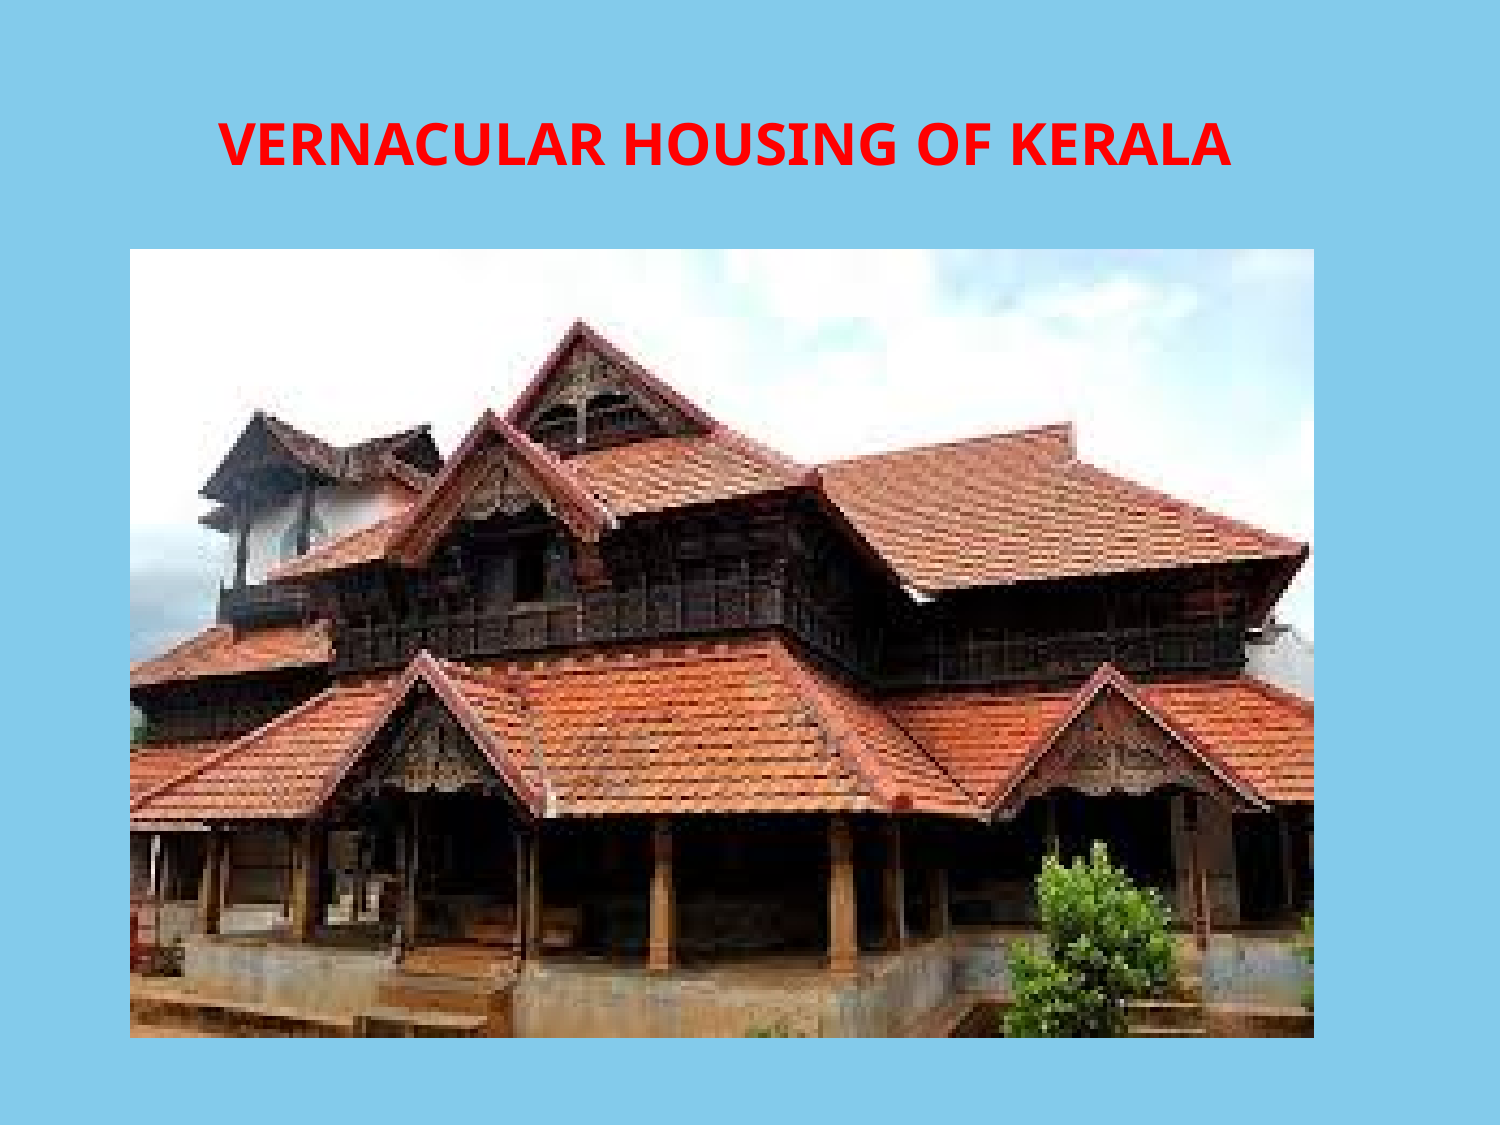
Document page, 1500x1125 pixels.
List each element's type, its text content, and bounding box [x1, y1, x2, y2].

picture [129, 249, 1314, 1038]
list VERNACULAR HOUSING OF KERALA [125, 107, 1325, 1075]
